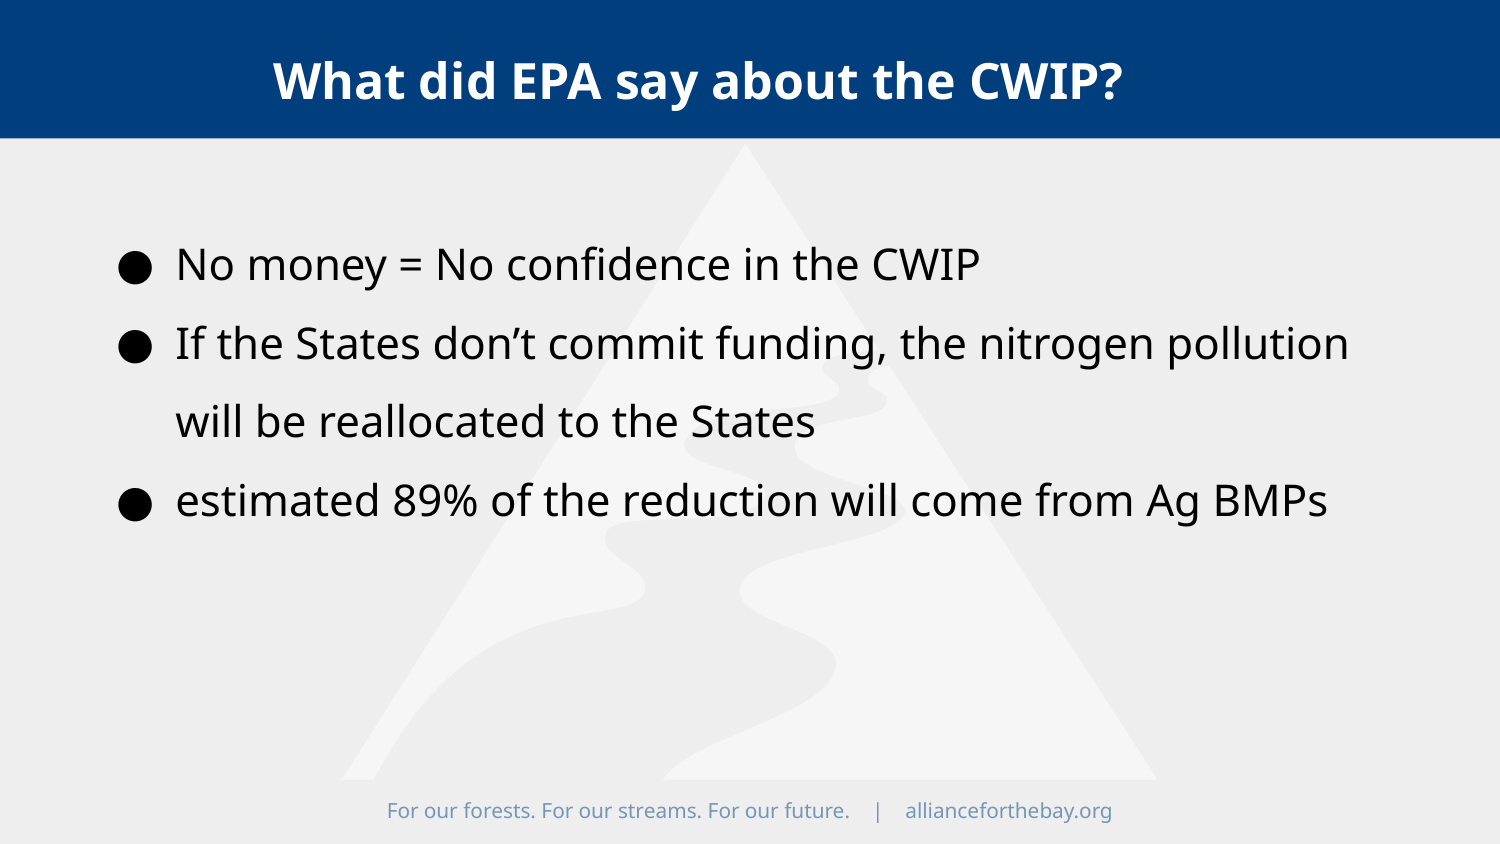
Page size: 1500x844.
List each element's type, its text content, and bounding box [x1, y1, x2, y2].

text_box [0, 0, 1500, 139]
text_box No money = No confidence in the CWIP If the States don’t commit funding, the nitrogen pollution will be reallocated to the States estimated 89% of the reduction will come from Ag BMPs [92, 107, 1408, 623]
text_box What did EPA say about the CWIP? [92, 42, 1305, 107]
